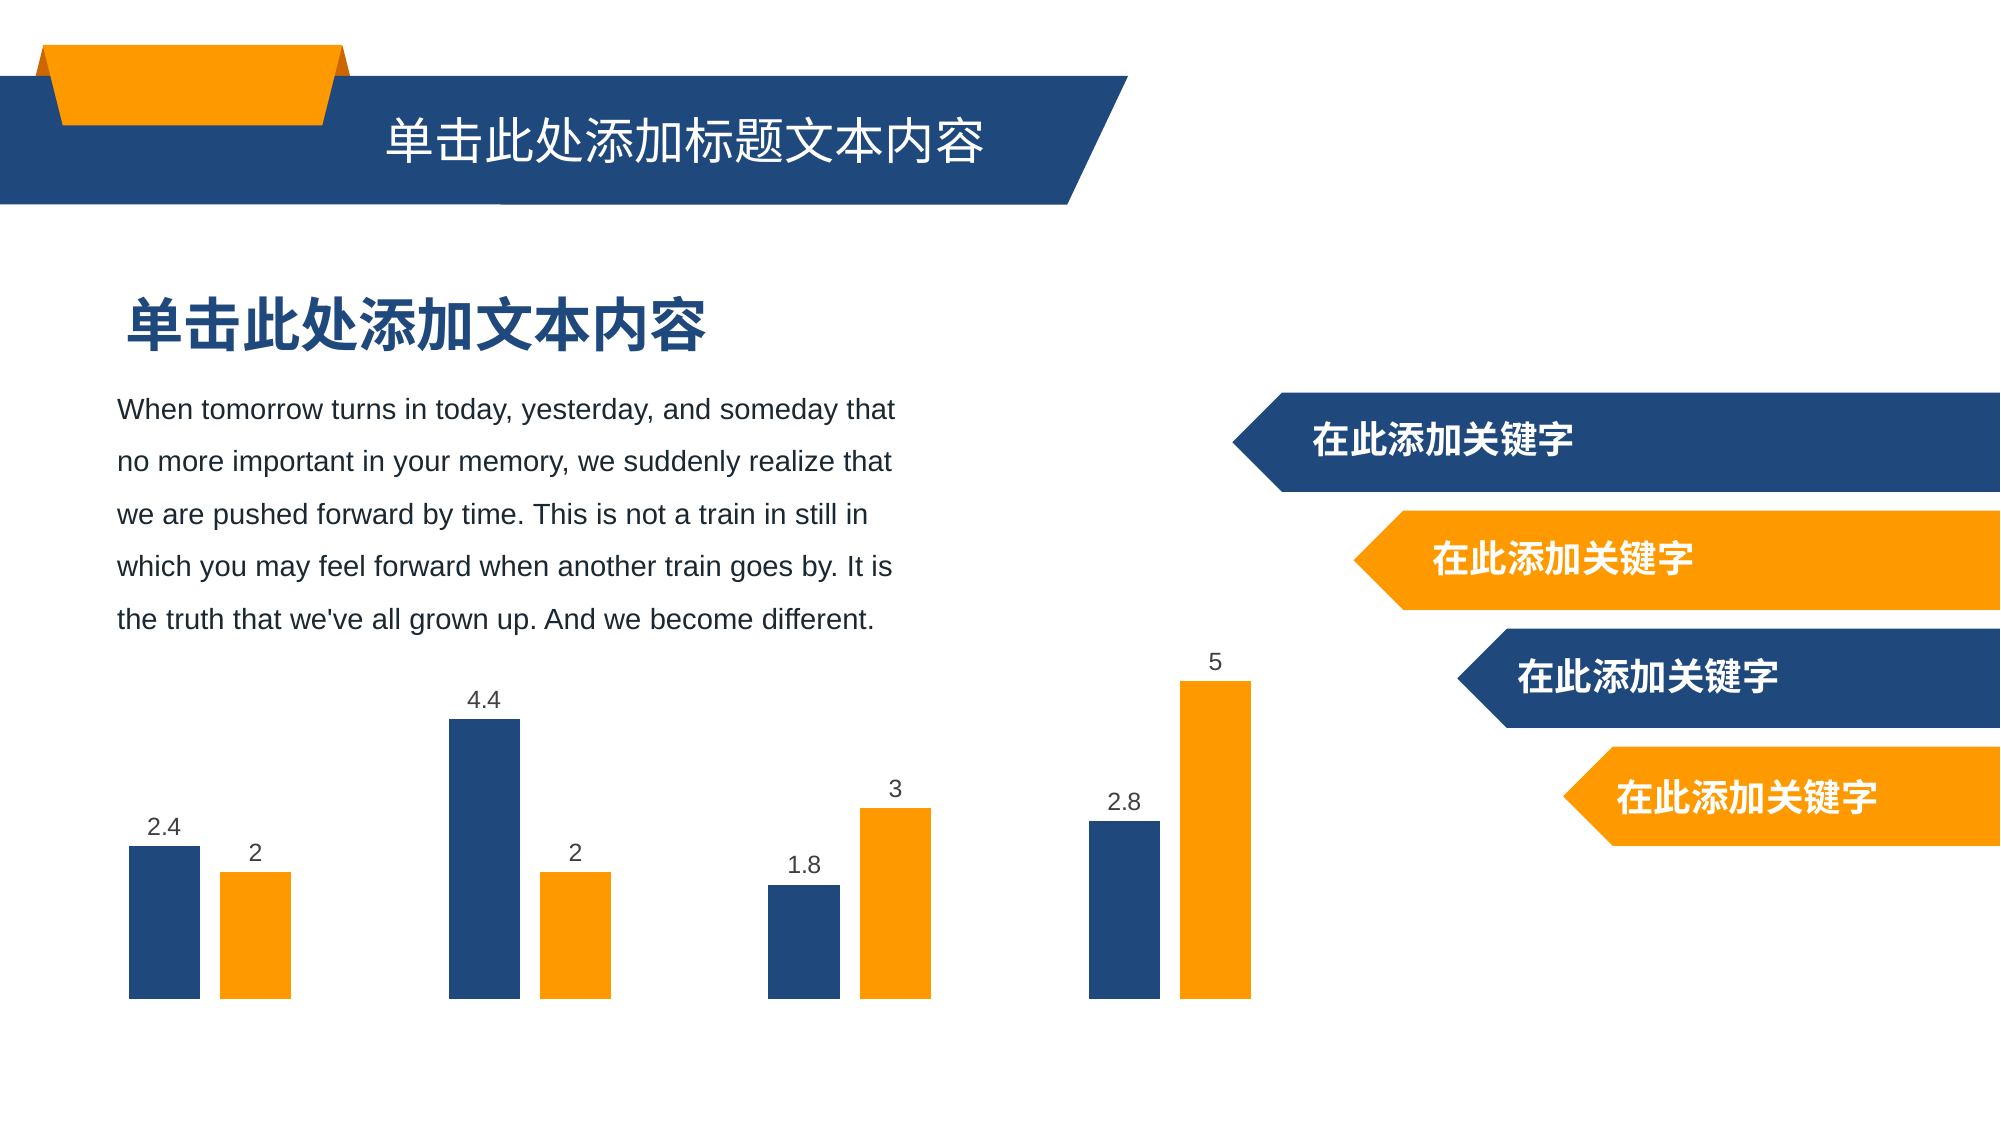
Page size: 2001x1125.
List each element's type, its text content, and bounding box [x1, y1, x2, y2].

text_box When tomorrow turns in today, yesterday, and someday that no more important in your memory, we suddenly realize that we are pushed forward by time. This is not a train in still in which you may feel forward when another train goes by. It is the truth that we've all grown up. And we become different. [102, 365, 944, 609]
text_box [1455, 627, 2000, 730]
text_box 在此添加关键字 [1297, 409, 1590, 469]
chart [23, 609, 1357, 1007]
text_box 在此添加关键字 [1601, 766, 1894, 827]
text_box [1561, 745, 2000, 847]
text_box 在此添加关键字 [1502, 645, 1795, 706]
text_box [35, 47, 48, 74]
text_box 单击此处添加标题文本内容 [364, 99, 1006, 180]
text_box 单击此处添加文本内容 [105, 277, 729, 365]
text_box [41, 43, 344, 127]
text_box [1352, 509, 2000, 611]
text_box [1230, 391, 2000, 493]
text_box 在此添加关键字 [1417, 527, 1710, 588]
text_box [0, 74, 1130, 206]
text_box [337, 47, 351, 74]
